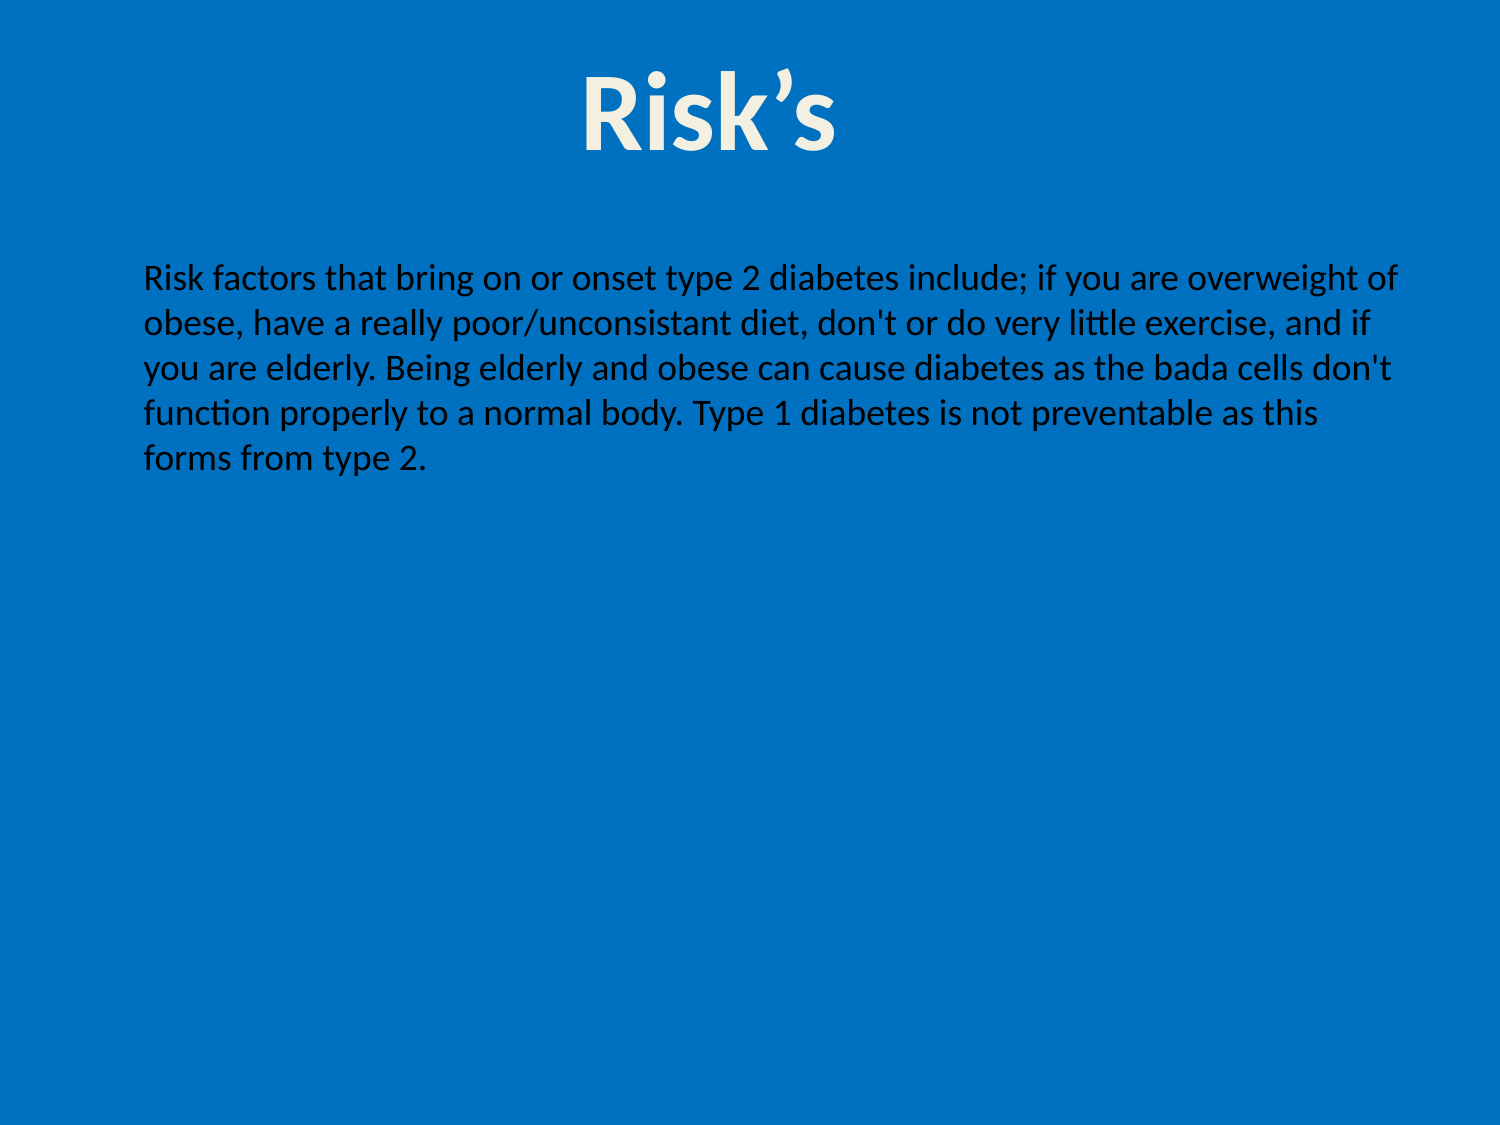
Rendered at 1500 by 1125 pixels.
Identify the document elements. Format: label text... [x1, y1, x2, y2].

text_box Risk’s [565, 30, 854, 181]
text_box Risk factors that bring on or onset type 2 diabetes include; if you are overweight of obese, have a really poor/unconsistant diet, don't or do very little exercise, and if you are elderly. Being elderly and obese can cause diabetes as the bada cells don't function properly to a normal body. Type 1 diabetes is not preventable as this forms from type 2. [128, 246, 1430, 486]
